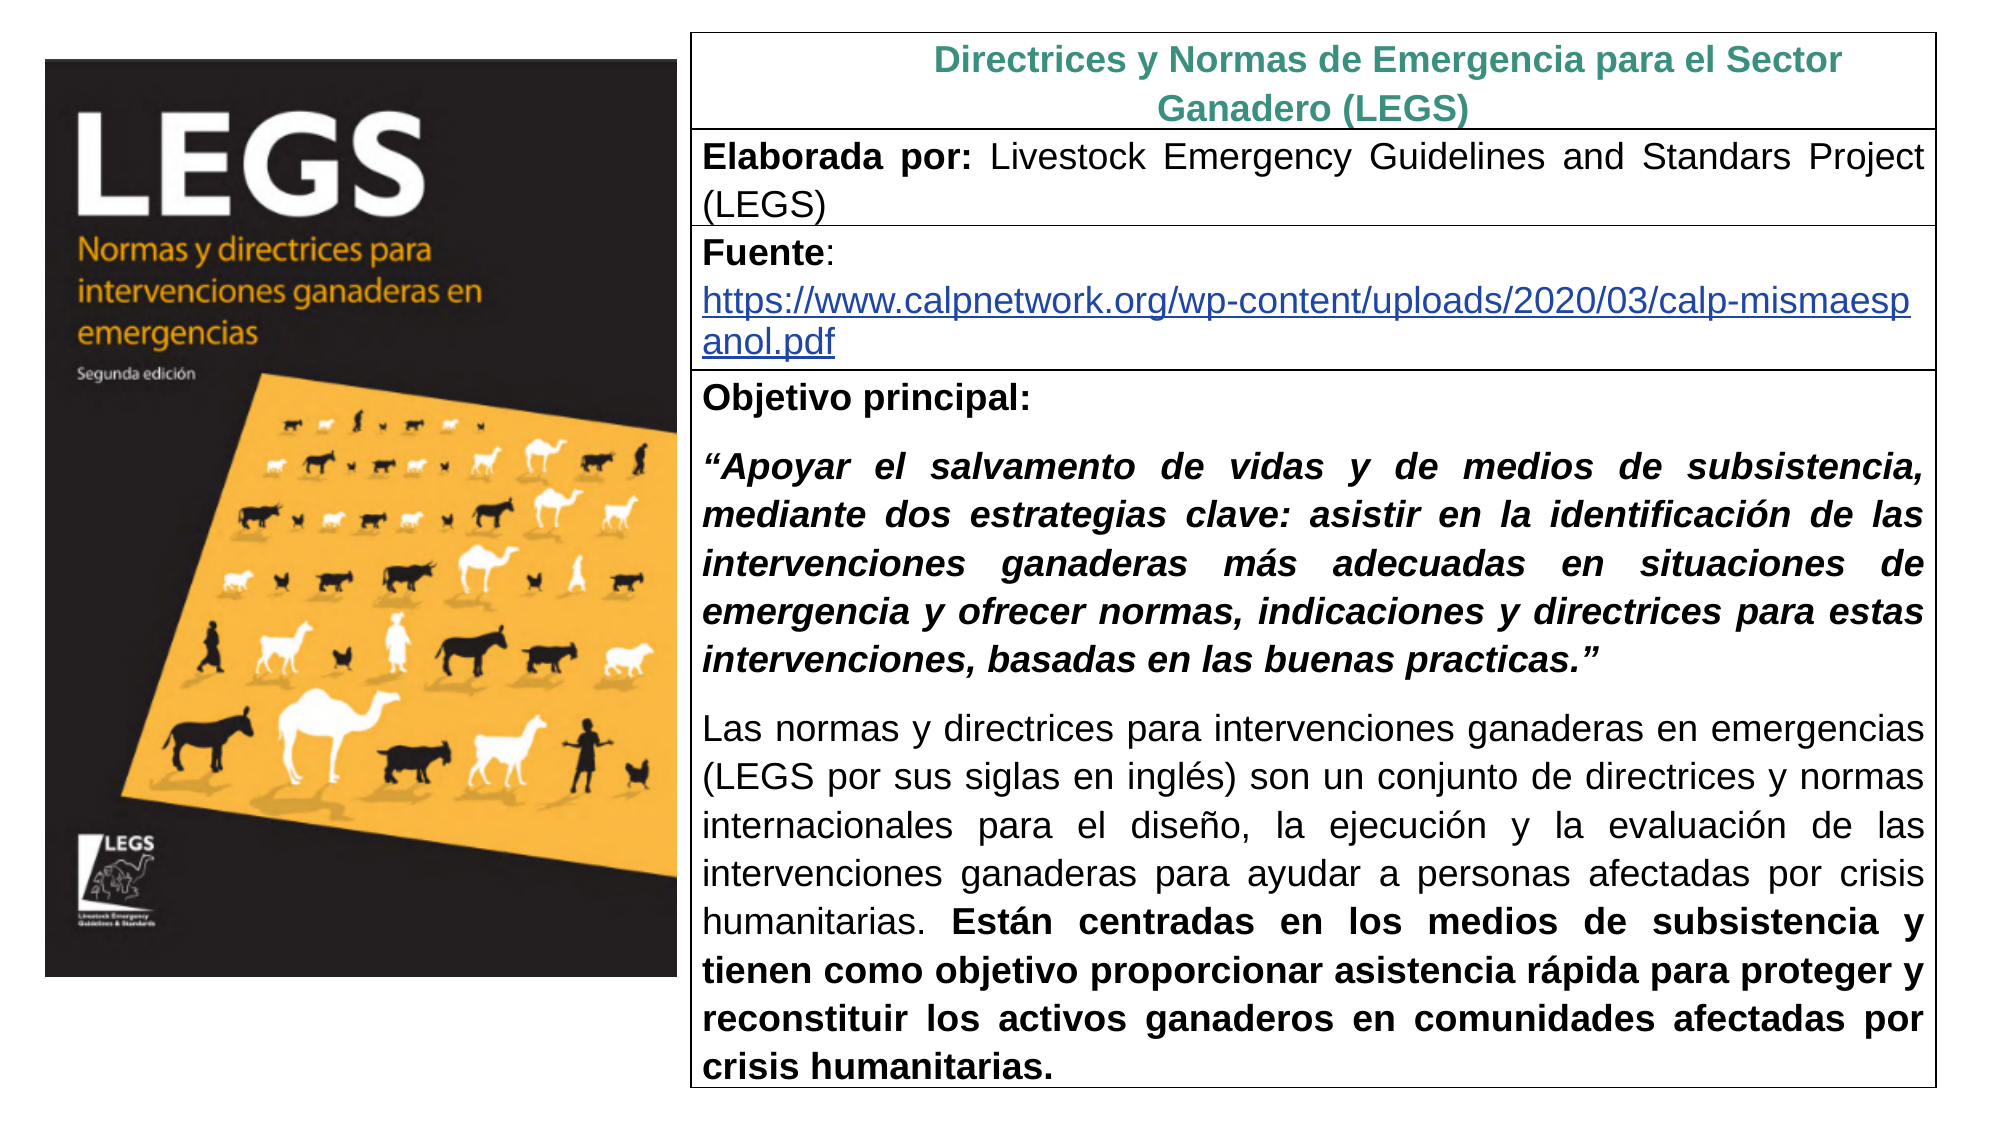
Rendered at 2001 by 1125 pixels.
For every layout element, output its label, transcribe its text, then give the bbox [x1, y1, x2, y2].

table_cell Objetivo principal: “Apoyar el salvamento de vidas y de medios de subsistencia, mediante dos estrategias clave: asistir en la identificación de las intervenciones ganaderas más adecuadas en situaciones de emergencia y ofrecer normas, indicaciones y directrices para estas intervenciones, basadas en las buenas practicas.” Las normas y directrices para intervenciones ganaderas en emergencias (LEGS por sus siglas en inglés) son un conjunto de directrices y normas internacionales para el diseño, la ejecución y la evaluación de las intervenciones ganaderas para ayudar a personas afectadas por crisis humanitarias. Están centradas en los medios de subsistencia y tienen como objetivo proporcionar asistencia rápida para proteger y reconstituir los activos ganaderos en comunidades afectadas por crisis humanitarias. [692, 371, 1935, 1087]
table_header Directrices y Normas de Emergencia para el Sector Ganadero (LEGS) [692, 33, 1935, 128]
picture [44, 58, 678, 977]
table_cell Elaborada por: Livestock Emergency Guidelines and Standars Project (LEGS) [692, 130, 1935, 225]
table_cell Fuente: https://www.calpnetwork.org/wp-content/uploads/2020/03/calp-mismaespanol.pdf [692, 226, 1935, 369]
